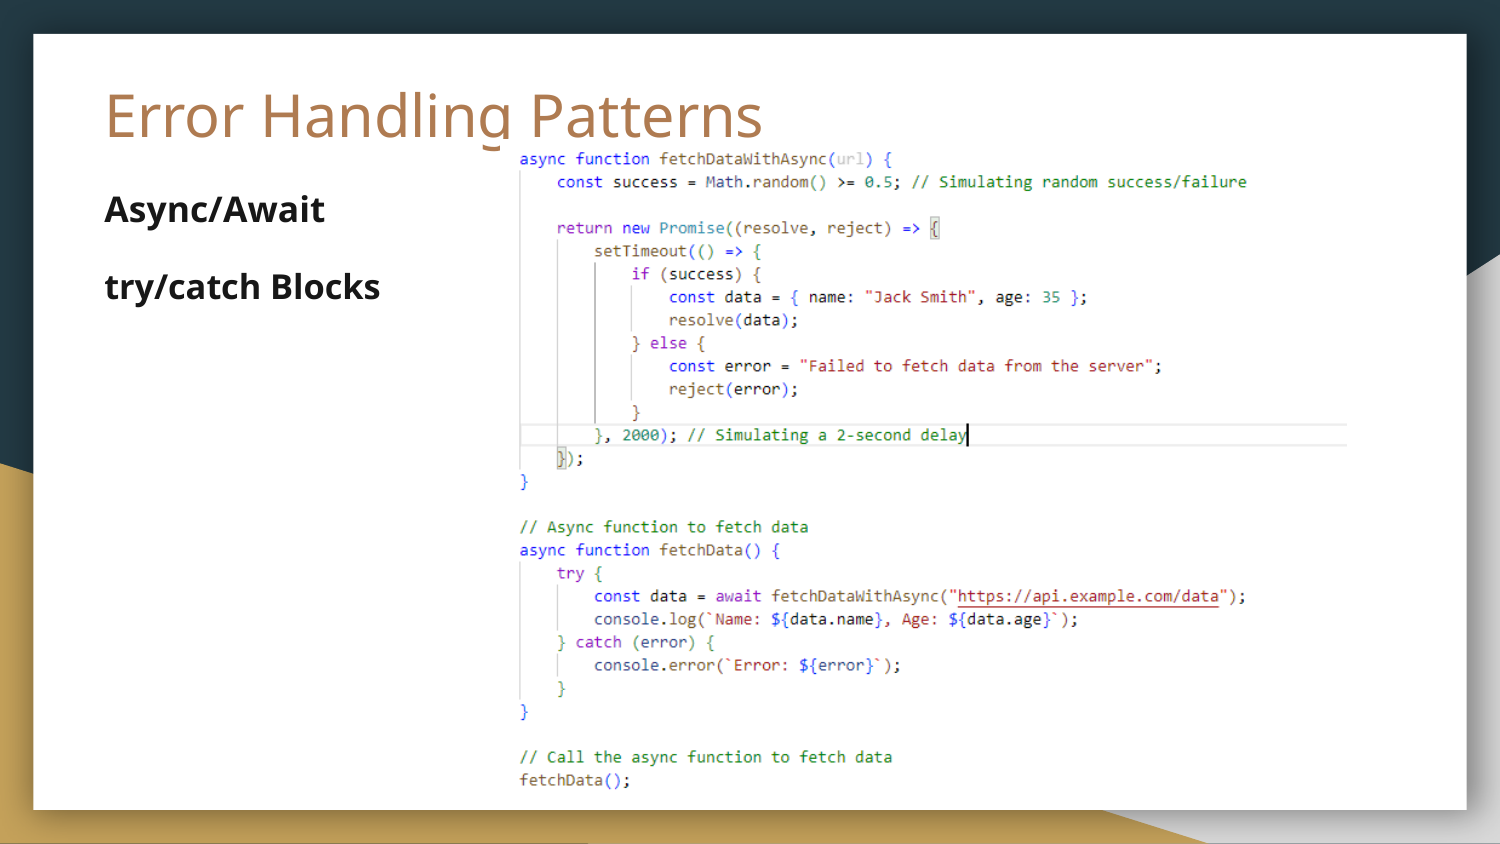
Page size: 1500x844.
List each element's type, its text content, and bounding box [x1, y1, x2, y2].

title Error Handling Patterns [89, 62, 781, 184]
text_box Async/Await try/catch Blocks [89, 166, 410, 329]
picture [500, 138, 1347, 805]
